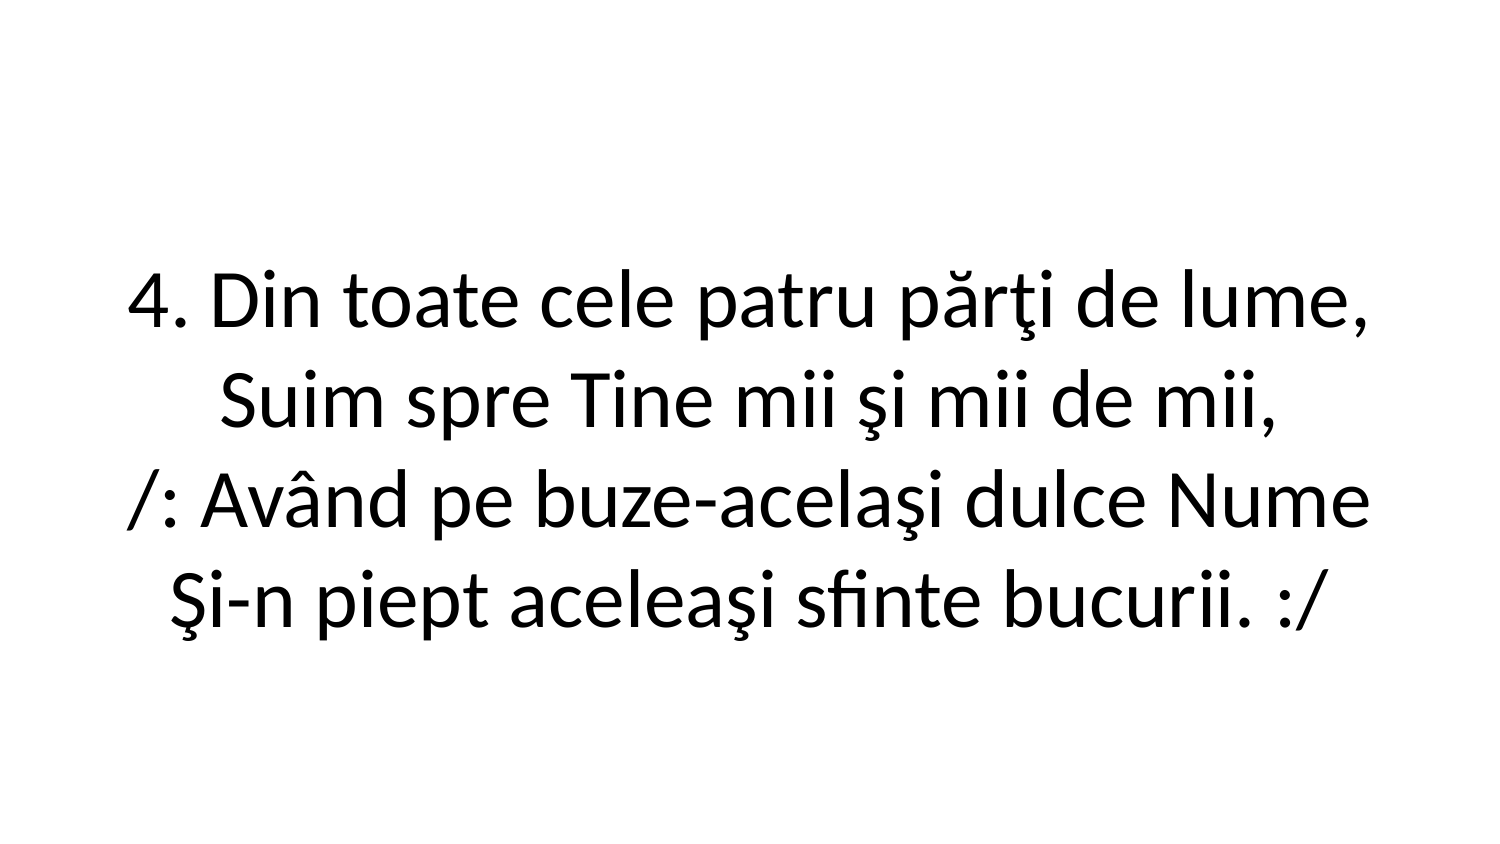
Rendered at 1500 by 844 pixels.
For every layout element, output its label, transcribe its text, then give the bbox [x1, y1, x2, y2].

text_box 4. Din toate cele patru părţi de lume, Suim spre Tine mii şi mii de mii, /: Având pe buze-acelaşi dulce Nume Şi-n piept aceleaşi sfinte bucurii. :/ [112, 192, 1388, 652]
